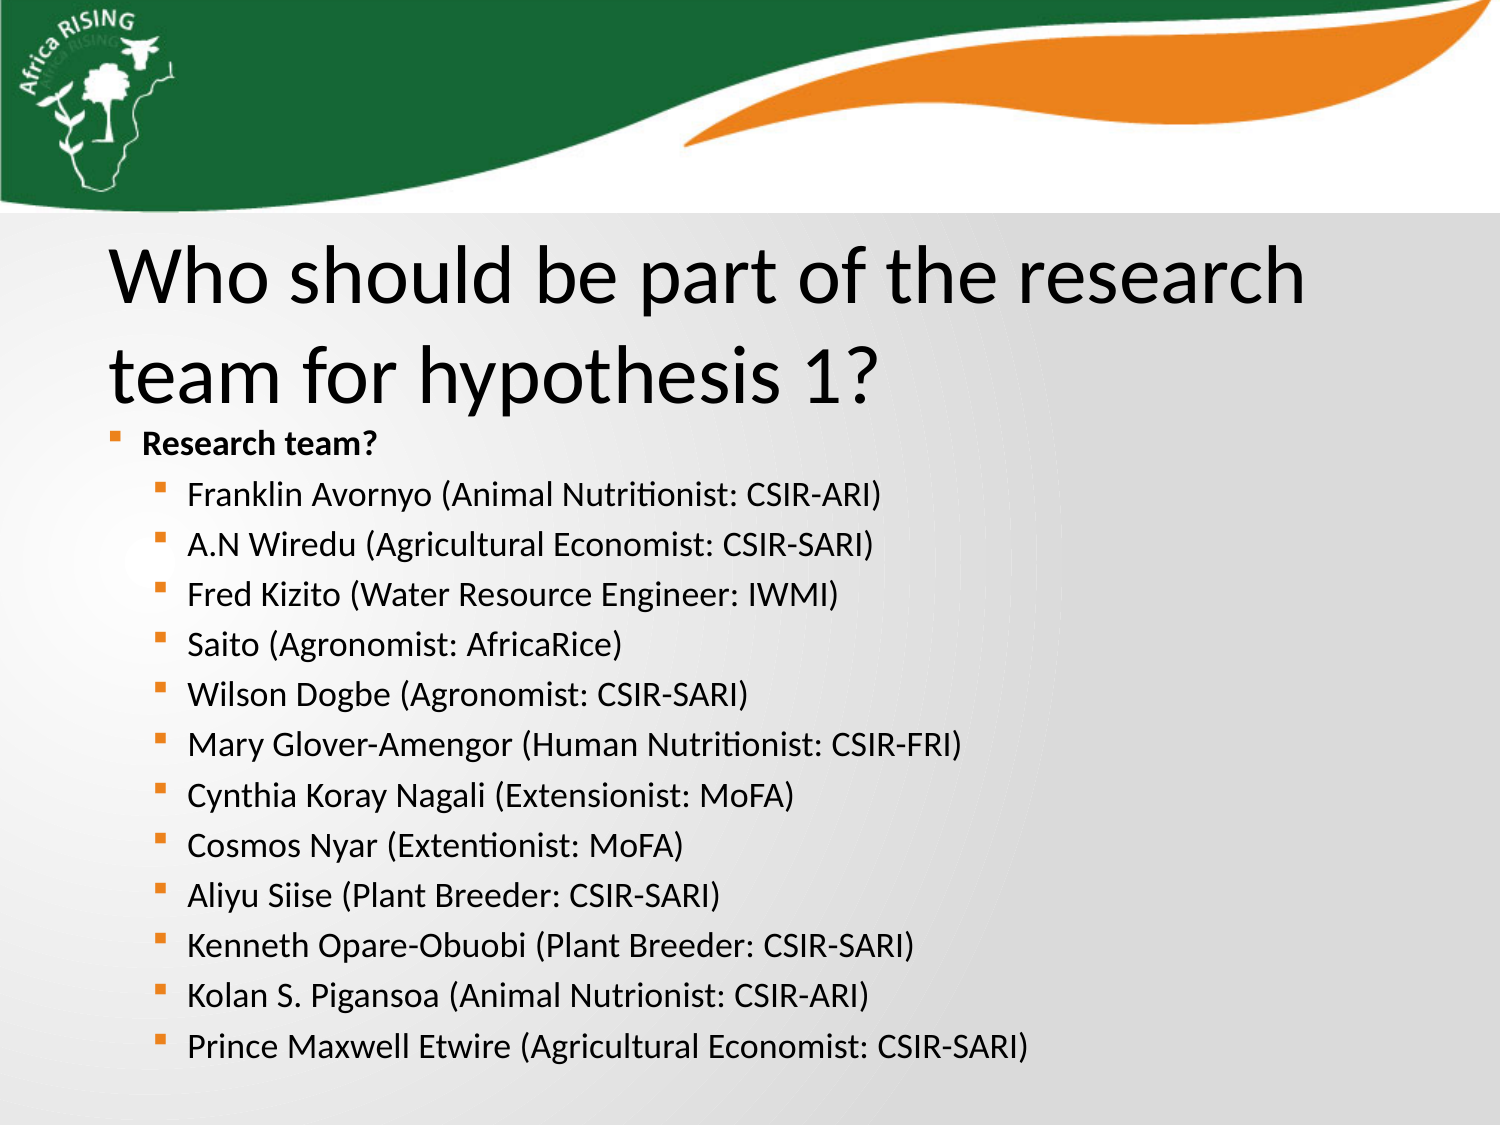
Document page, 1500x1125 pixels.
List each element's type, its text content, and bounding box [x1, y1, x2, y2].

picture [0, 0, 1500, 213]
list Who should be part of the research team for hypothesis 1? [75, 212, 1325, 400]
list Research team? Franklin Avornyo (Animal Nutritionist: CSIR-ARI) A.N Wiredu (Agricultural Economist: CSIR-SARI) Fred Kizito (Water Resource Engineer: IWMI) Saito (Agronomist: AfricaRice) Wilson Dogbe (Agronomist: CSIR-SARI) Mary Glover-Amengor (Human Nutritionist: CSIR-FRI) Cynthia Koray Nagali (Extensionist: MoFA) Cosmos Nyar (Extentionist: MoFA) Aliyu Siise (Plant Breeder: CSIR-SARI) Kenneth Opare-Obuobi (Plant Breeder: CSIR-SARI) Kolan S. Pigansoa (Animal Nutrionist: CSIR-ARI) Prince Maxwell Etwire (Agricultural Economist: CSIR-SARI) [75, 412, 1350, 1075]
